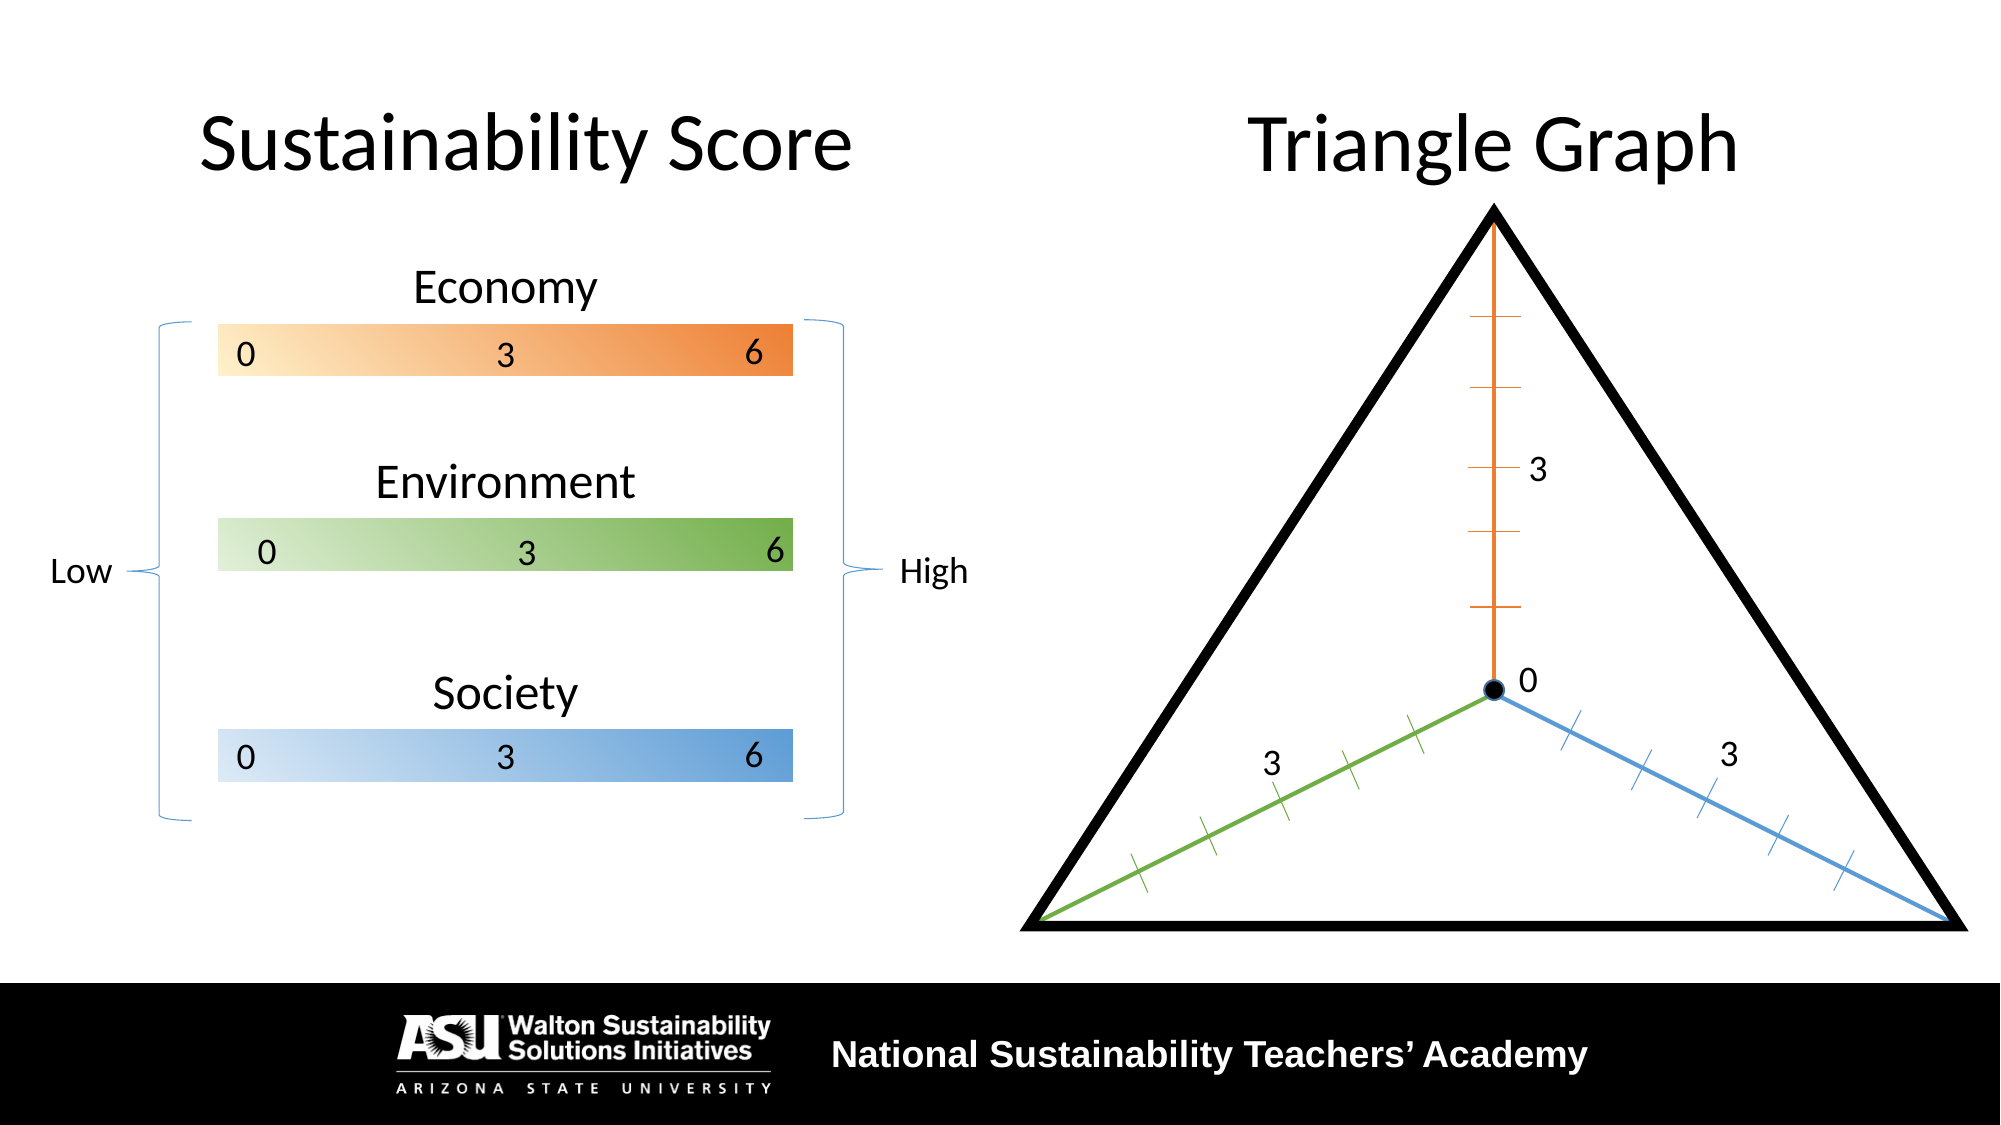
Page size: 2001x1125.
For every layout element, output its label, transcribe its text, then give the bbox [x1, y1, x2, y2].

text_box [155, 79, 1960, 927]
text_box [128, 567, 155, 575]
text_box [396, 1014, 1604, 1094]
text_box [0, 983, 2000, 1125]
text_box Low [35, 538, 128, 599]
